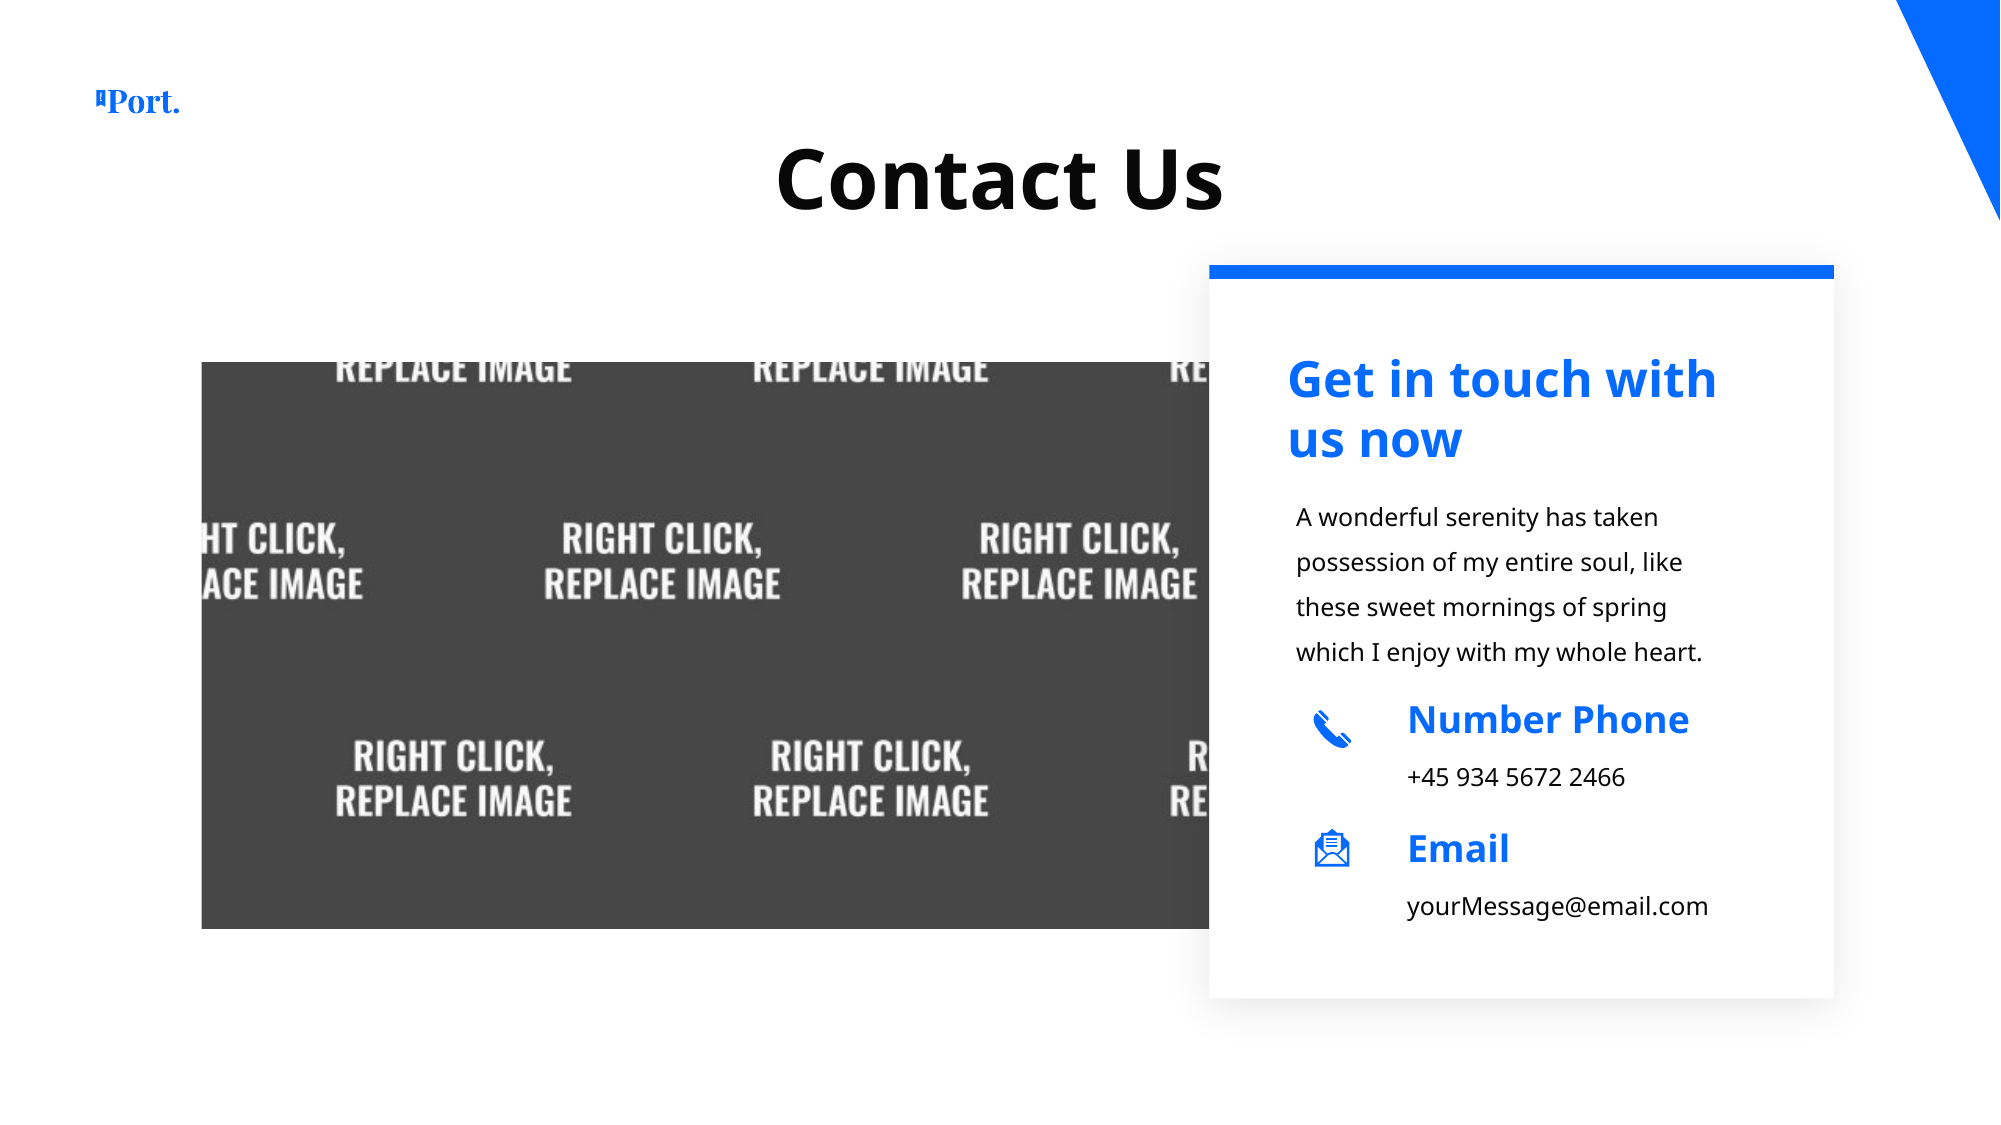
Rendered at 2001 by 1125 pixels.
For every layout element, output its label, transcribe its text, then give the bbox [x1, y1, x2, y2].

text_box [1208, 264, 1835, 280]
text_box Number Phone [1392, 688, 1787, 749]
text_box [1314, 828, 1350, 867]
picture [201, 362, 1210, 930]
text_box yourMessage@email.com [1392, 878, 1734, 928]
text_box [1313, 710, 1351, 748]
text_box Email [1392, 817, 1734, 878]
text_box A wonderful serenity has taken possession of my entire soul, like these sweet mornings of spring which I enjoy with my whole heart. [1281, 479, 1748, 674]
text_box Get in touch with us now [1272, 339, 1748, 475]
text_box +45 934 5672 2466 [1392, 749, 1734, 799]
text_box [1208, 280, 1835, 999]
list Contact Us [513, 118, 1487, 234]
